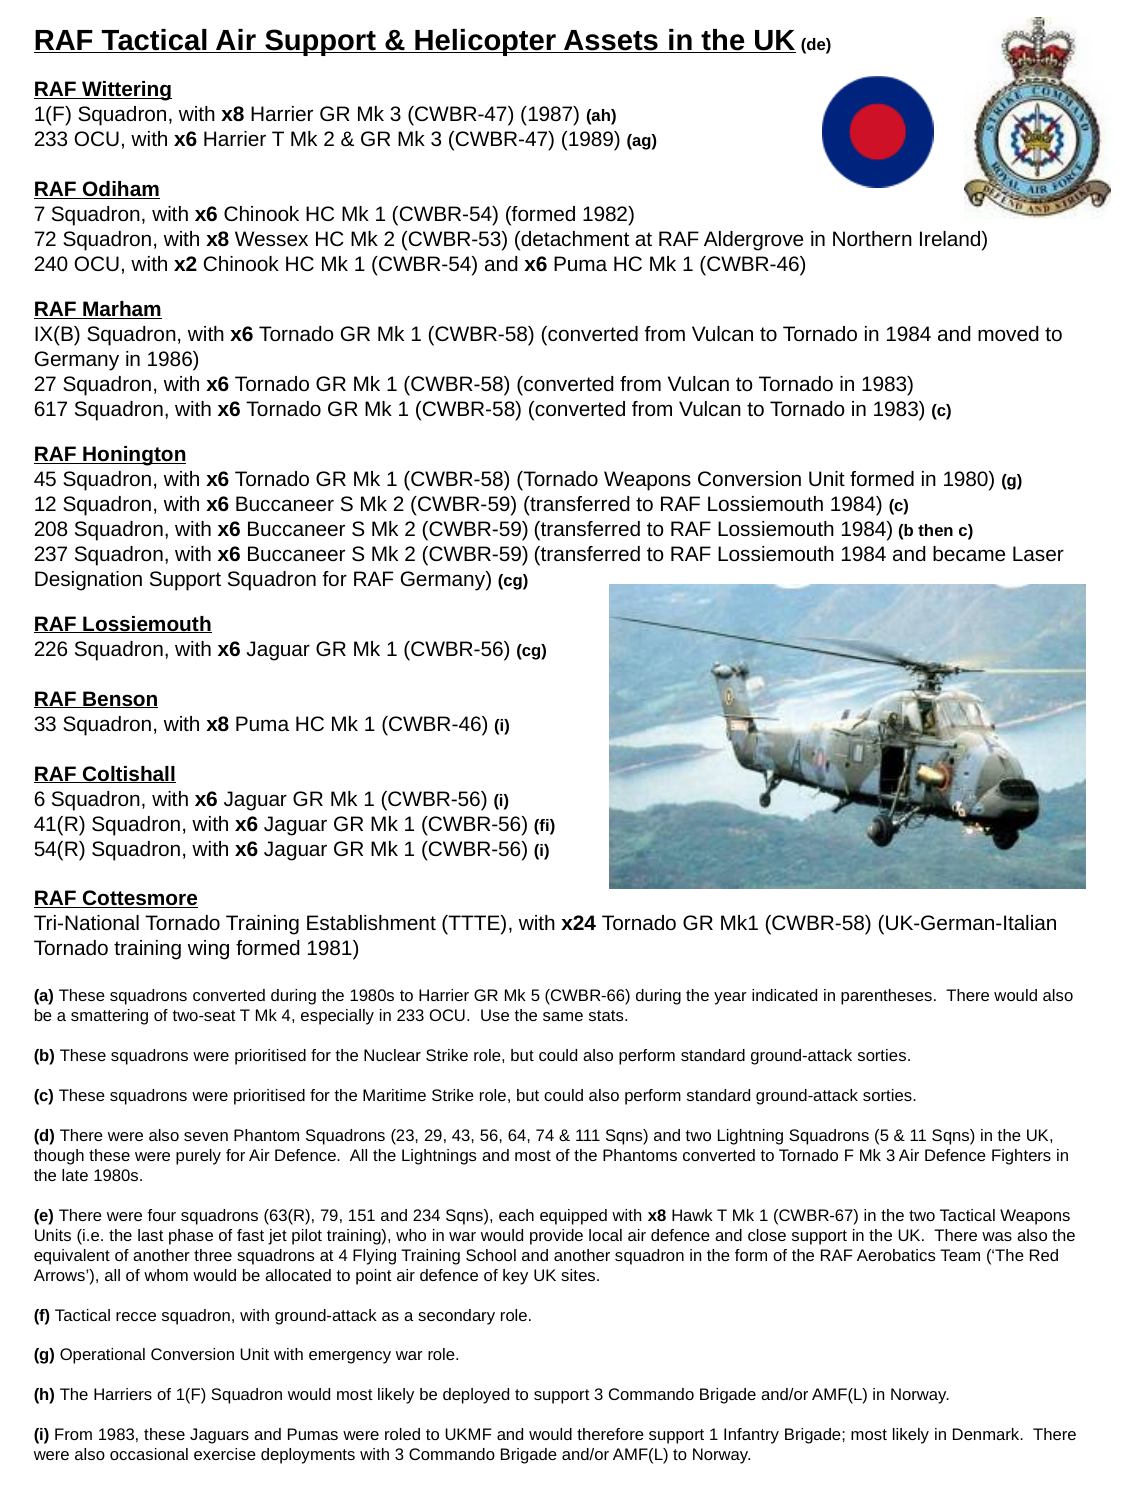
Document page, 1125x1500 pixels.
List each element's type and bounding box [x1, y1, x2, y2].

text_box [18, 13, 1106, 1472]
picture [609, 584, 1086, 890]
picture [822, 76, 934, 188]
picture [963, 17, 1111, 219]
